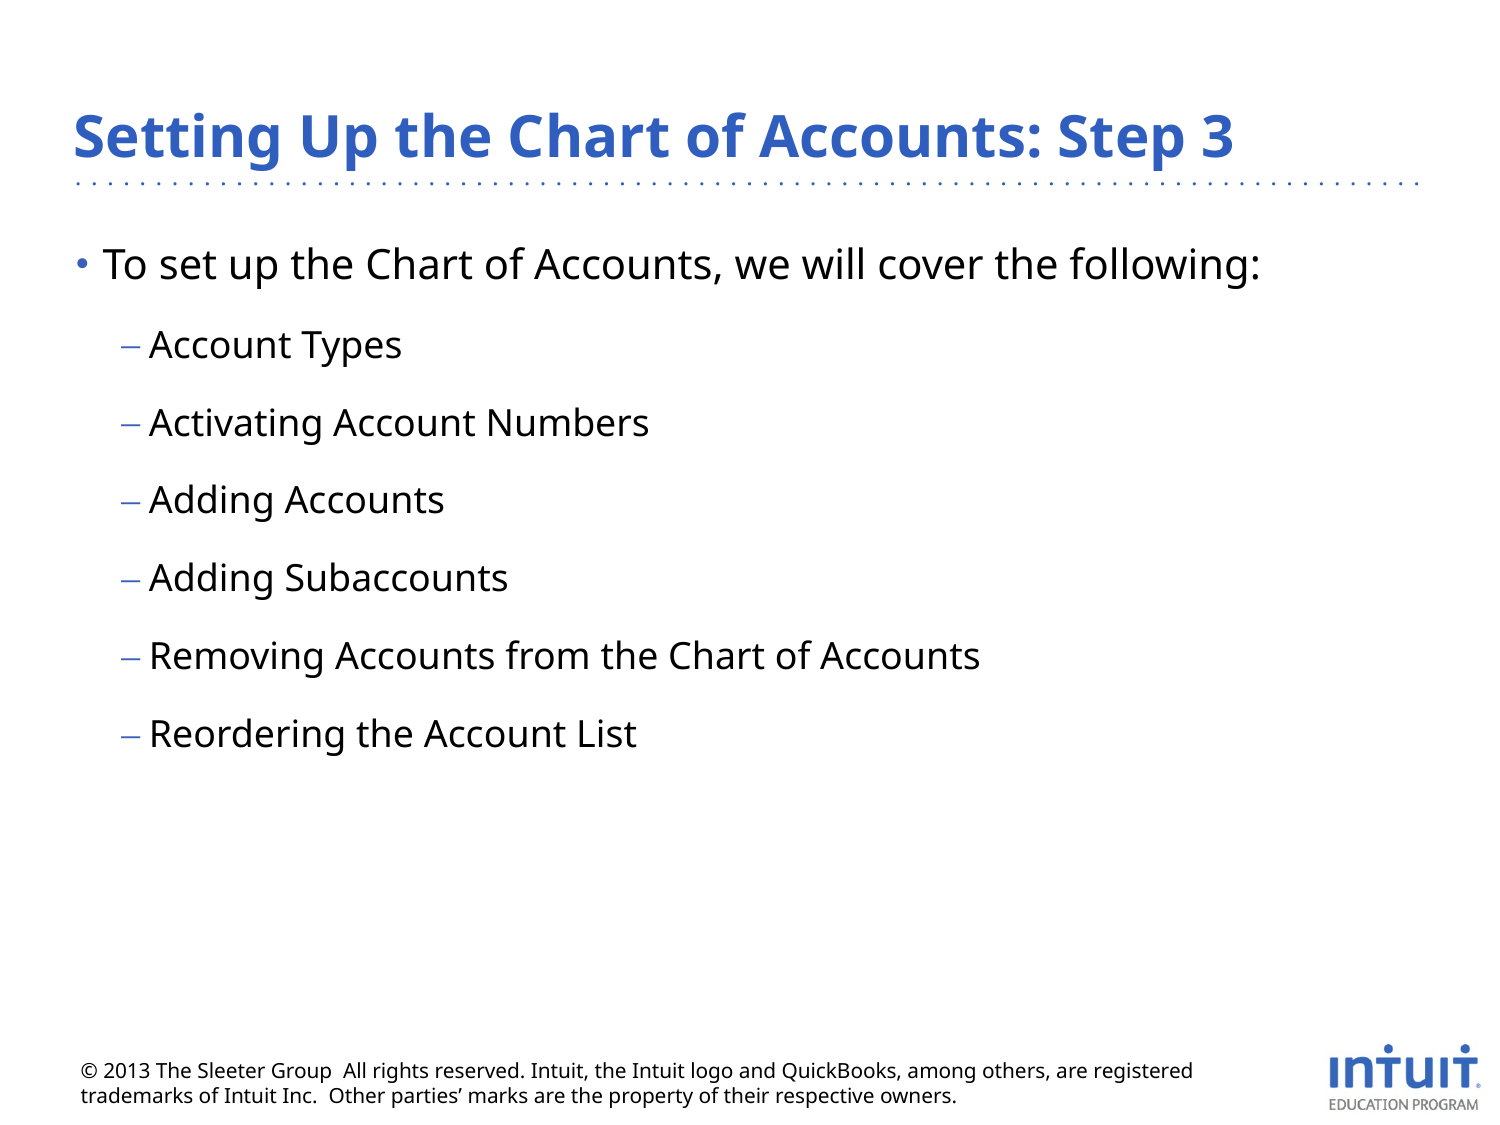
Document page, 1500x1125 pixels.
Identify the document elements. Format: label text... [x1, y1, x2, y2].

title Setting Up the Chart of Accounts: Step 3 [73, 62, 1424, 169]
picture [1325, 1039, 1485, 1116]
list To set up the Chart of Accounts, we will cover the following: Account Types Activating Account Numbers Adding Accounts Adding Subaccounts Removing Accounts from the Chart of Accounts Reordering the Account List [75, 235, 1424, 1012]
